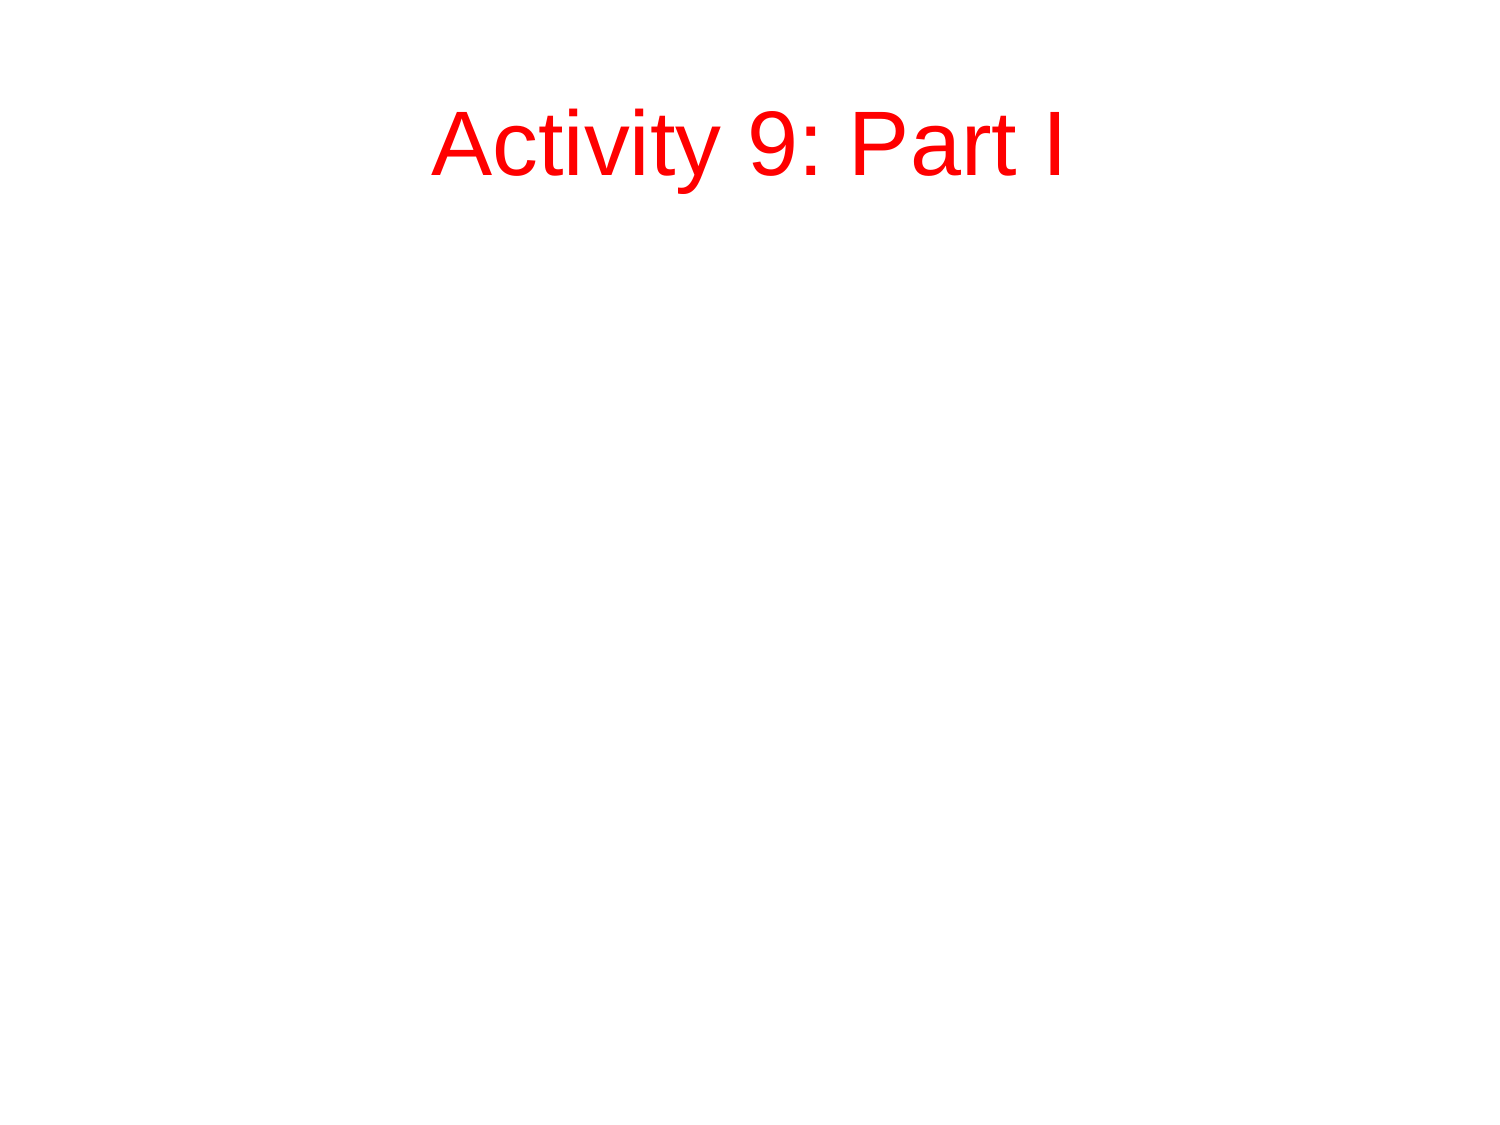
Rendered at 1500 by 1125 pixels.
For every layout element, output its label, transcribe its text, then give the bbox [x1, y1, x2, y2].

title Activity 9: Part I [74, 44, 1426, 233]
